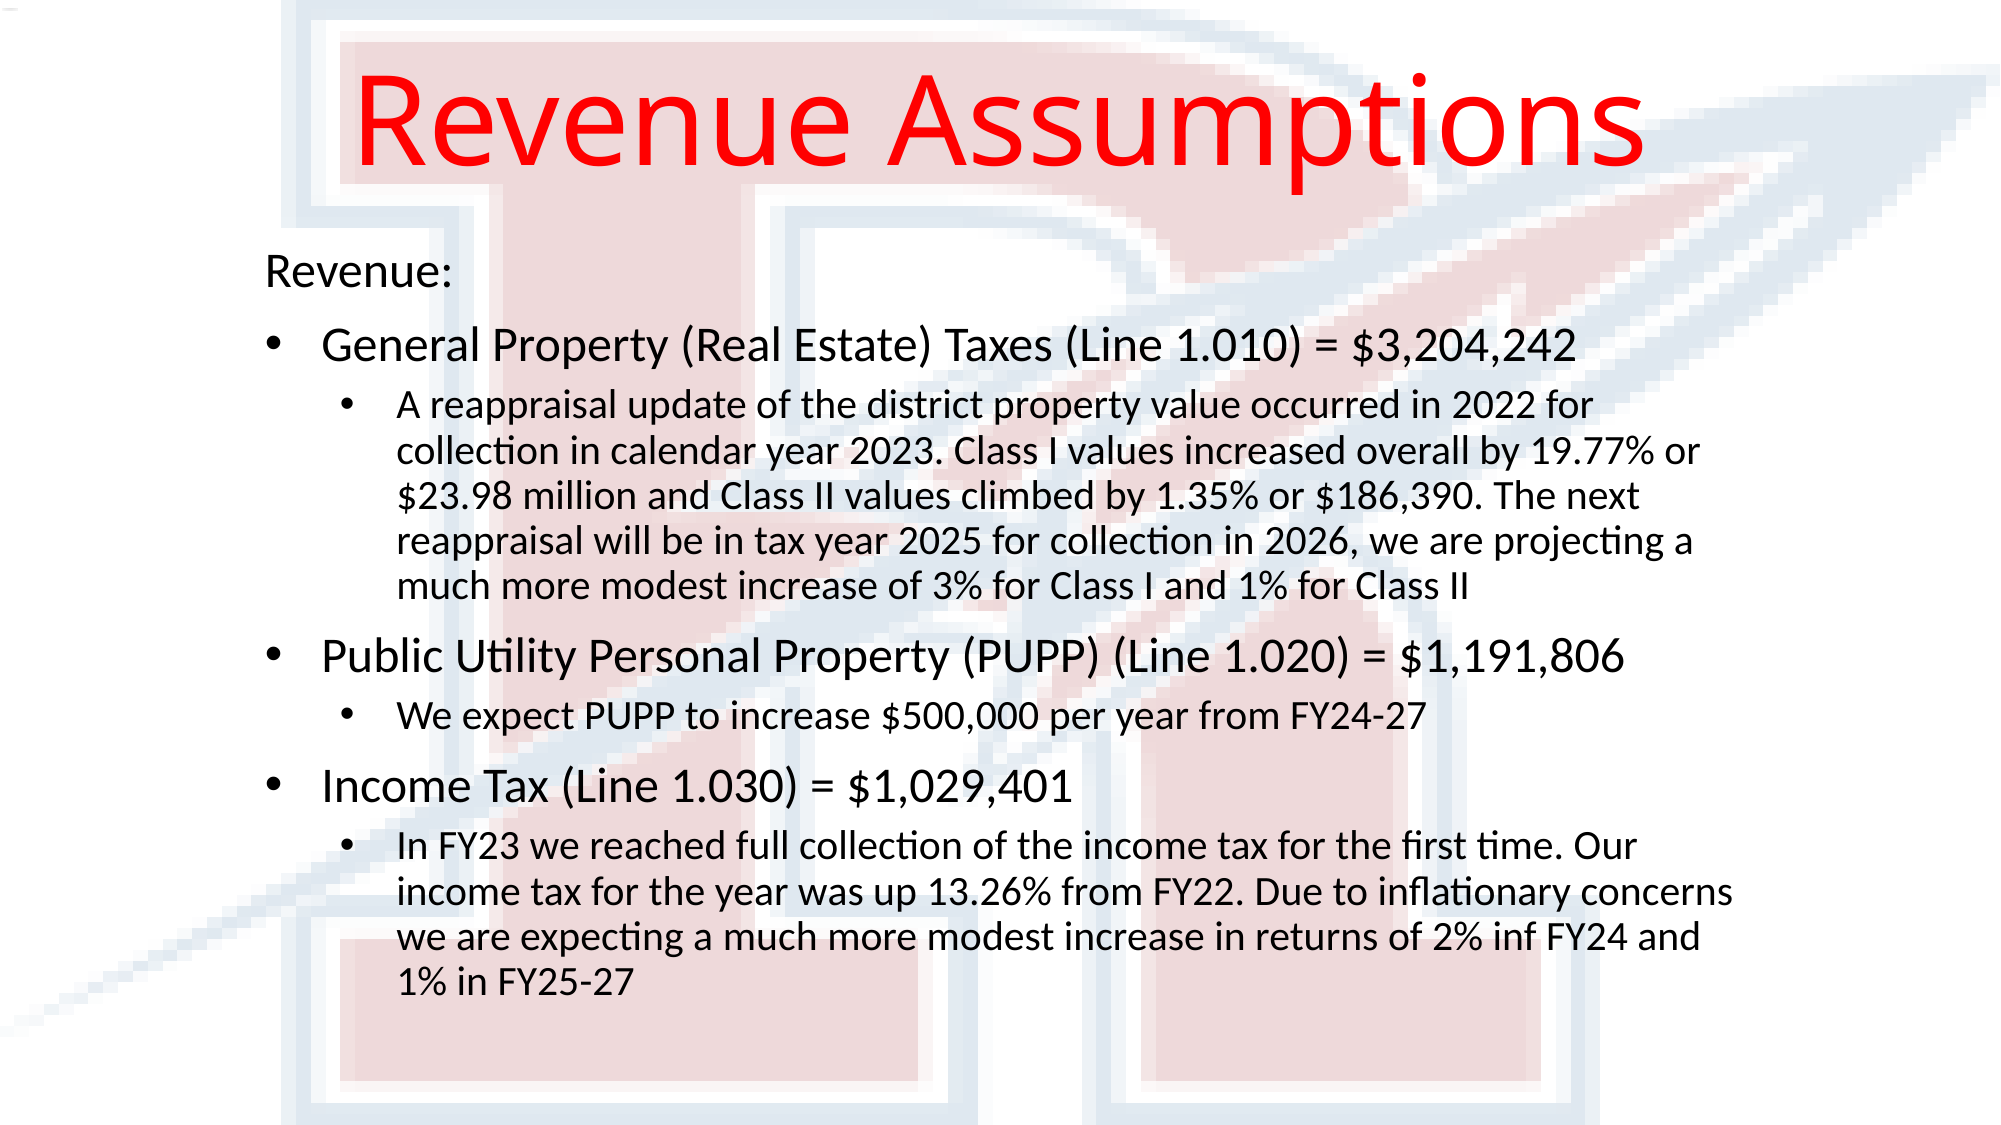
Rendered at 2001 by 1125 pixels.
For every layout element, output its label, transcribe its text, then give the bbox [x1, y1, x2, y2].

title Revenue Assumptions [249, 41, 1750, 200]
subtitle Revenue: General Property (Real Estate) Taxes (Line 1.010) = $3,204,242 A reappraisal update of the district property value occurred in 2022 for collection in calendar year 2023. Class I values increased overall by 19.77% or $23.98 million and Class II values climbed by 1.35% or $186,390. The next reappraisal will be in tax year 2025 for collection in 2026, we are projecting a much more modest increase of 3% for Class I and 1% for Class II Public Utility Personal Property (PUPP) (Line 1.020) = $1,191,806 We expect PUPP to increase $500,000 per year from FY24-27 Income Tax (Line 1.030) = $1,029,401 In FY23 we reached full collection of the income tax for the first time. Our income tax for the year was up 13.26% from FY22. Due to inflationary concerns we are expecting a much more modest increase in returns of 2% inf FY24 and 1% in FY25-27 [249, 236, 1750, 1084]
